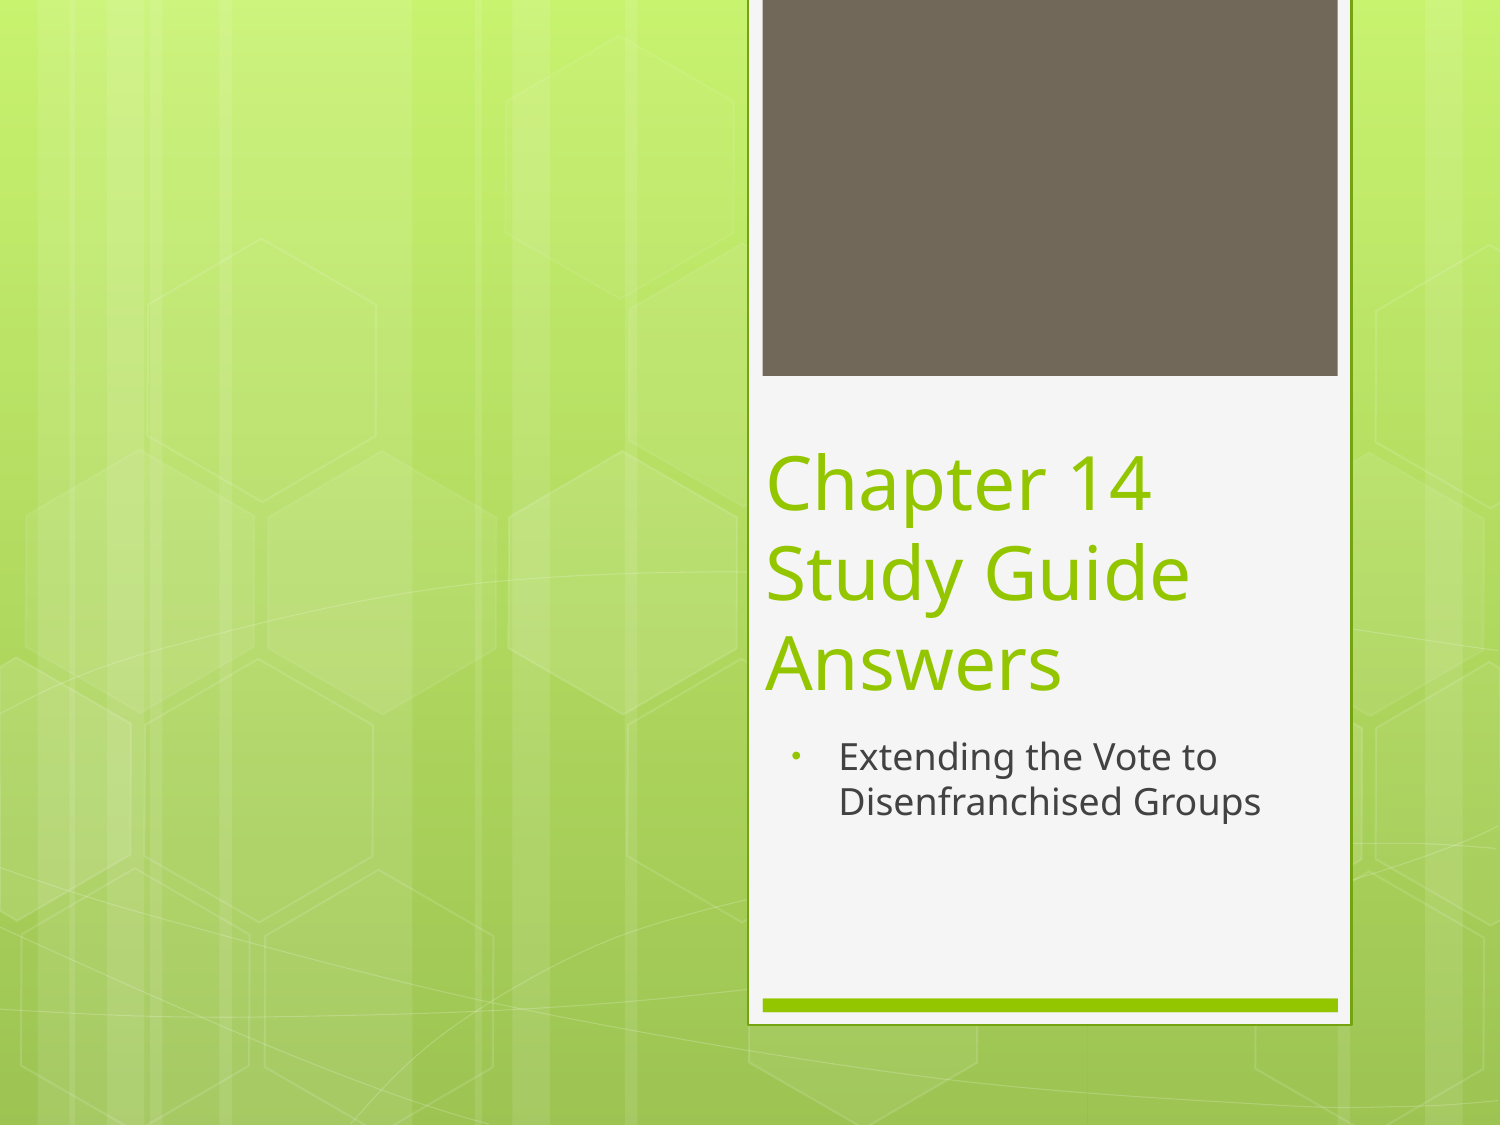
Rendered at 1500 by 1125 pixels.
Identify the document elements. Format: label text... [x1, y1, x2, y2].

subtitle Extending the Vote to Disenfranchised Groups [776, 725, 1320, 933]
title Chapter 14 Study Guide Answers [750, 399, 1350, 713]
